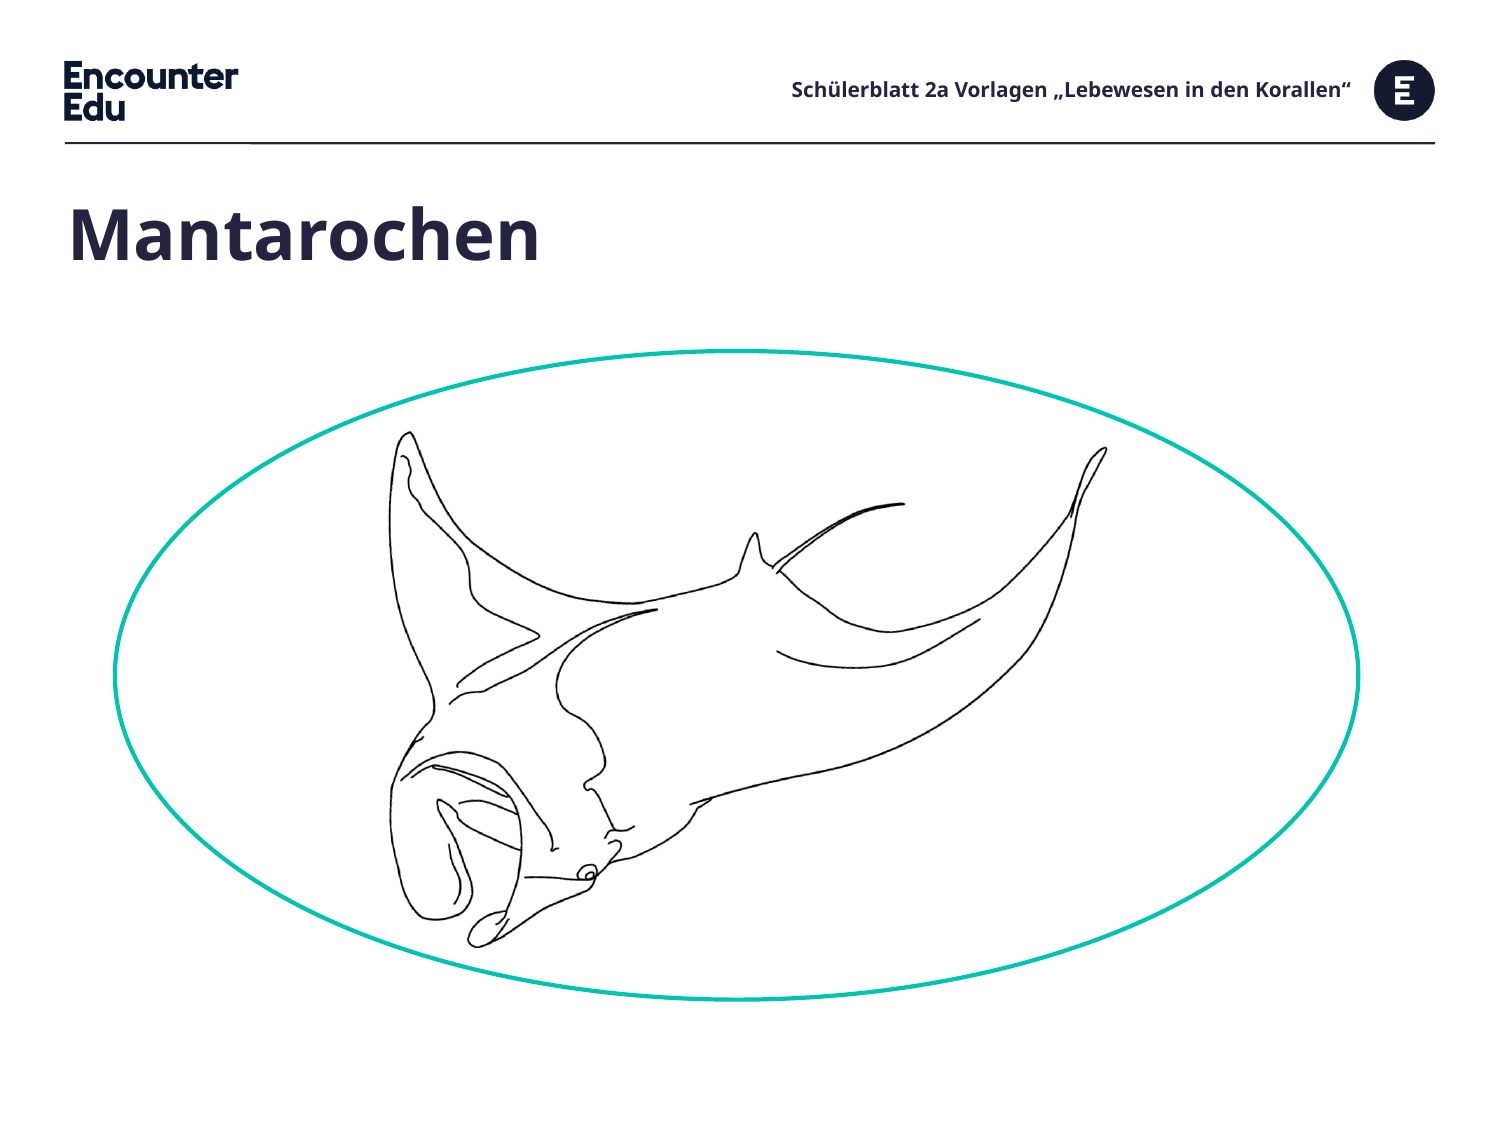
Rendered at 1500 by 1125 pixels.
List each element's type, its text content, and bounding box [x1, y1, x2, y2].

text_box [114, 412, 1359, 1000]
text_box [929, 366, 1040, 392]
picture [60, 59, 243, 122]
picture [371, 352, 1129, 914]
list Mantarochen [59, 191, 929, 394]
title Schülerblatt 2a Vorlagen „Lebewesen in den Korallen“ [749, 67, 1359, 114]
picture [405, 950, 418, 956]
picture [1372, 58, 1436, 122]
